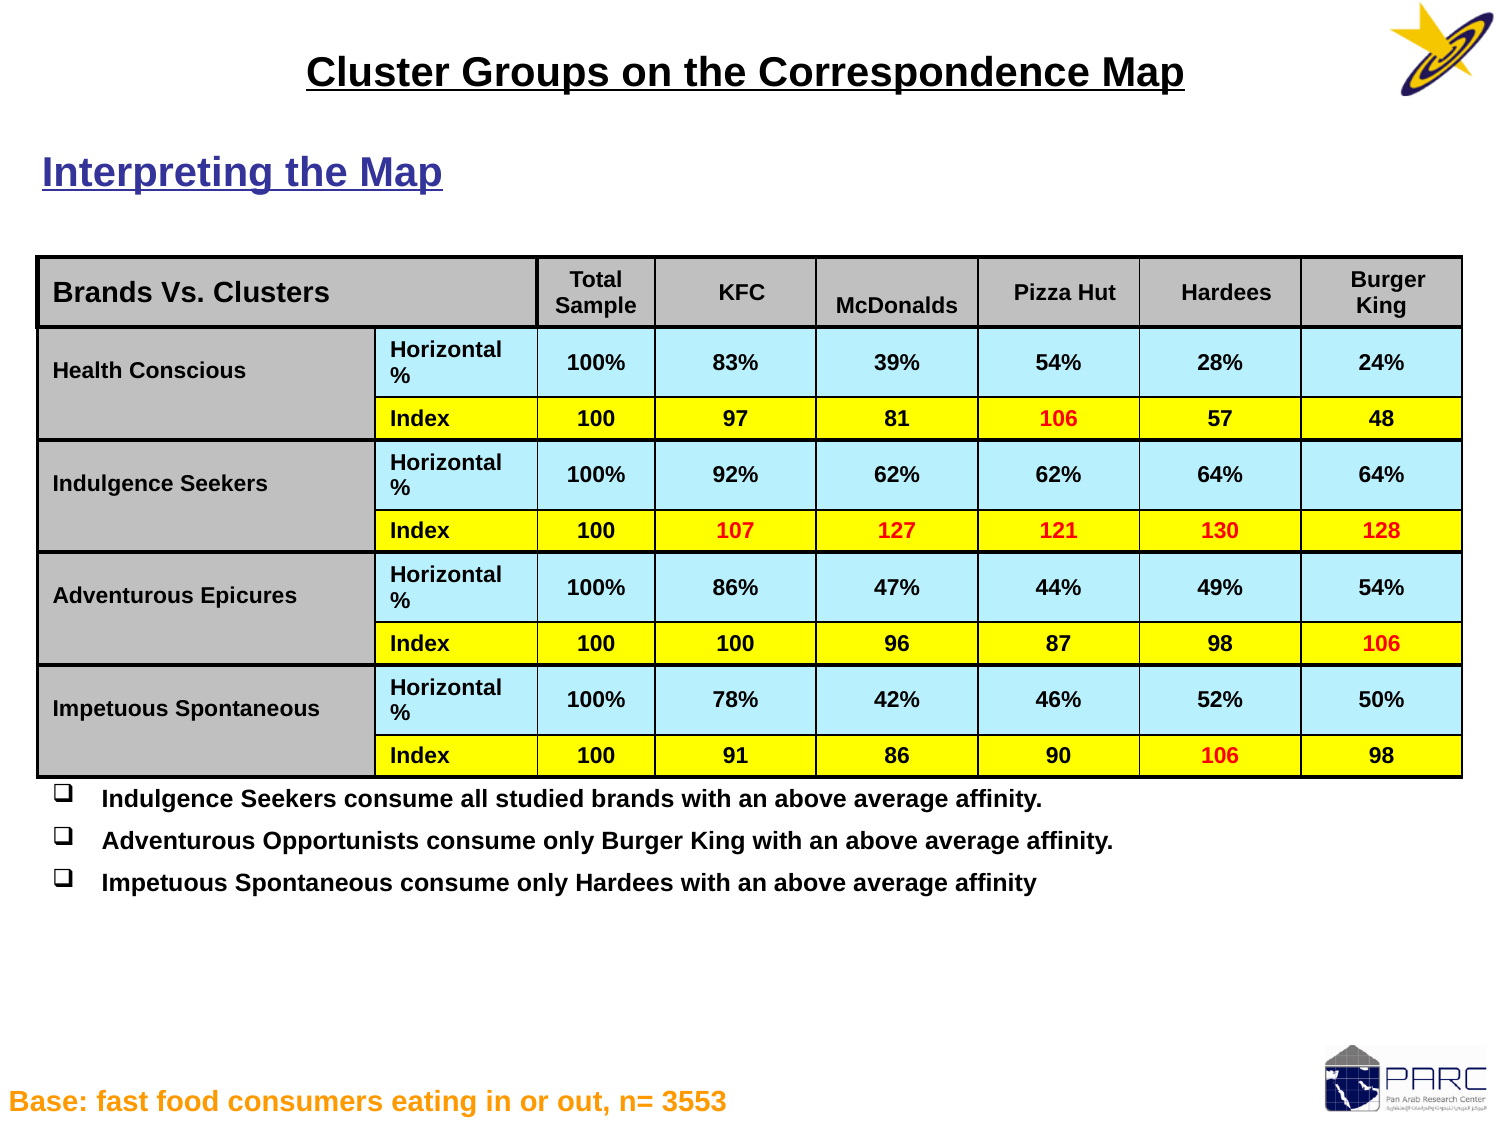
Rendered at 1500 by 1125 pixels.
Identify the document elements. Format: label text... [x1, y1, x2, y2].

table_cell 100% [538, 554, 654, 621]
table_cell 100% [538, 667, 654, 734]
table_header Total Sample [539, 259, 654, 325]
table_cell 97 [656, 398, 815, 438]
table_cell 121 [979, 511, 1139, 550]
table_cell 87 [979, 623, 1139, 663]
table_cell 62% [817, 442, 977, 509]
table_cell 83% [656, 329, 815, 396]
table_cell Index [376, 511, 537, 550]
table_cell 44% [979, 554, 1139, 621]
table_cell 96 [817, 623, 977, 663]
table_cell 107 [656, 511, 815, 550]
table_cell Index [376, 623, 537, 663]
table_cell 91 [656, 736, 815, 775]
table_cell 100% [538, 329, 654, 396]
table_cell Horizontal% [376, 442, 537, 509]
table_cell 98 [1302, 736, 1461, 775]
table_cell 90 [979, 736, 1139, 775]
table_cell 100% [538, 442, 654, 509]
text_box Base: fast food consumers eating in or out, n= 3553 [0, 1074, 798, 1125]
table_cell 128 [1302, 511, 1461, 550]
table_cell 100 [656, 623, 815, 663]
table_cell 98 [1140, 623, 1300, 663]
table_cell Horizontal% [376, 554, 537, 621]
table_header Hardees [1140, 259, 1300, 325]
picture [1320, 1045, 1494, 1118]
table_cell 130 [1140, 511, 1300, 550]
table_cell 86 [817, 736, 977, 775]
table_cell 106 [1140, 736, 1300, 775]
table_cell Index [376, 398, 537, 438]
table_cell 100 [538, 736, 654, 775]
table_cell Horizontal% [376, 329, 537, 396]
table_header Burger King [1302, 259, 1461, 325]
table_cell 57 [1140, 398, 1300, 438]
table_header McDonalds [817, 259, 977, 325]
table_cell Indulgence Seekers [39, 442, 374, 550]
table_cell 64% [1302, 442, 1461, 509]
table_cell Index [376, 736, 537, 775]
table_cell 48 [1302, 398, 1461, 438]
table_cell 39% [817, 329, 977, 396]
table_cell 106 [979, 398, 1139, 438]
table_cell 50% [1302, 667, 1461, 734]
table_cell 100 [538, 511, 654, 550]
table_cell 100 [538, 398, 654, 438]
table_cell Health Conscious [39, 329, 374, 438]
table_cell 86% [656, 554, 815, 621]
table_cell 28% [1140, 329, 1300, 396]
table_cell Impetuous Spontaneous [39, 667, 374, 775]
table_cell 81 [817, 398, 977, 438]
table_cell 52% [1140, 667, 1300, 734]
text_box Interpreting the Map [27, 137, 1190, 203]
table_cell 42% [817, 667, 977, 734]
table_cell 106 [1302, 623, 1461, 663]
table_cell Horizontal% [376, 667, 537, 734]
picture [1385, 0, 1498, 100]
table_cell Adventurous Epicures [39, 554, 374, 663]
table_cell 64% [1140, 442, 1300, 509]
table_header Brands Vs. Clusters [40, 259, 535, 325]
table_cell 100 [538, 623, 654, 663]
table_cell 127 [817, 511, 977, 550]
table_cell 46% [979, 667, 1139, 734]
table_cell 54% [1302, 554, 1461, 621]
text_box Cluster Groups on the Correspondence Map [241, 37, 1250, 103]
table_cell 62% [979, 442, 1139, 509]
table_cell 47% [817, 554, 977, 621]
table_cell 24% [1302, 329, 1461, 396]
table_cell 92% [656, 442, 815, 509]
table_header KFC [656, 259, 815, 325]
table_header Pizza Hut [979, 259, 1139, 325]
table_cell 78% [656, 667, 815, 734]
table_cell 54% [979, 329, 1139, 396]
table_cell 49% [1140, 554, 1300, 621]
text_box Health Conscious have an above average affinity to consume Pizza Hut. Indulgence Seekers consume all studied brands with an above average affinity. Adventurous Opportunists consume only Burger King with an above average affinity. Impetuous Spontaneous consume only Hardees with an above average affinity [37, 732, 1500, 905]
